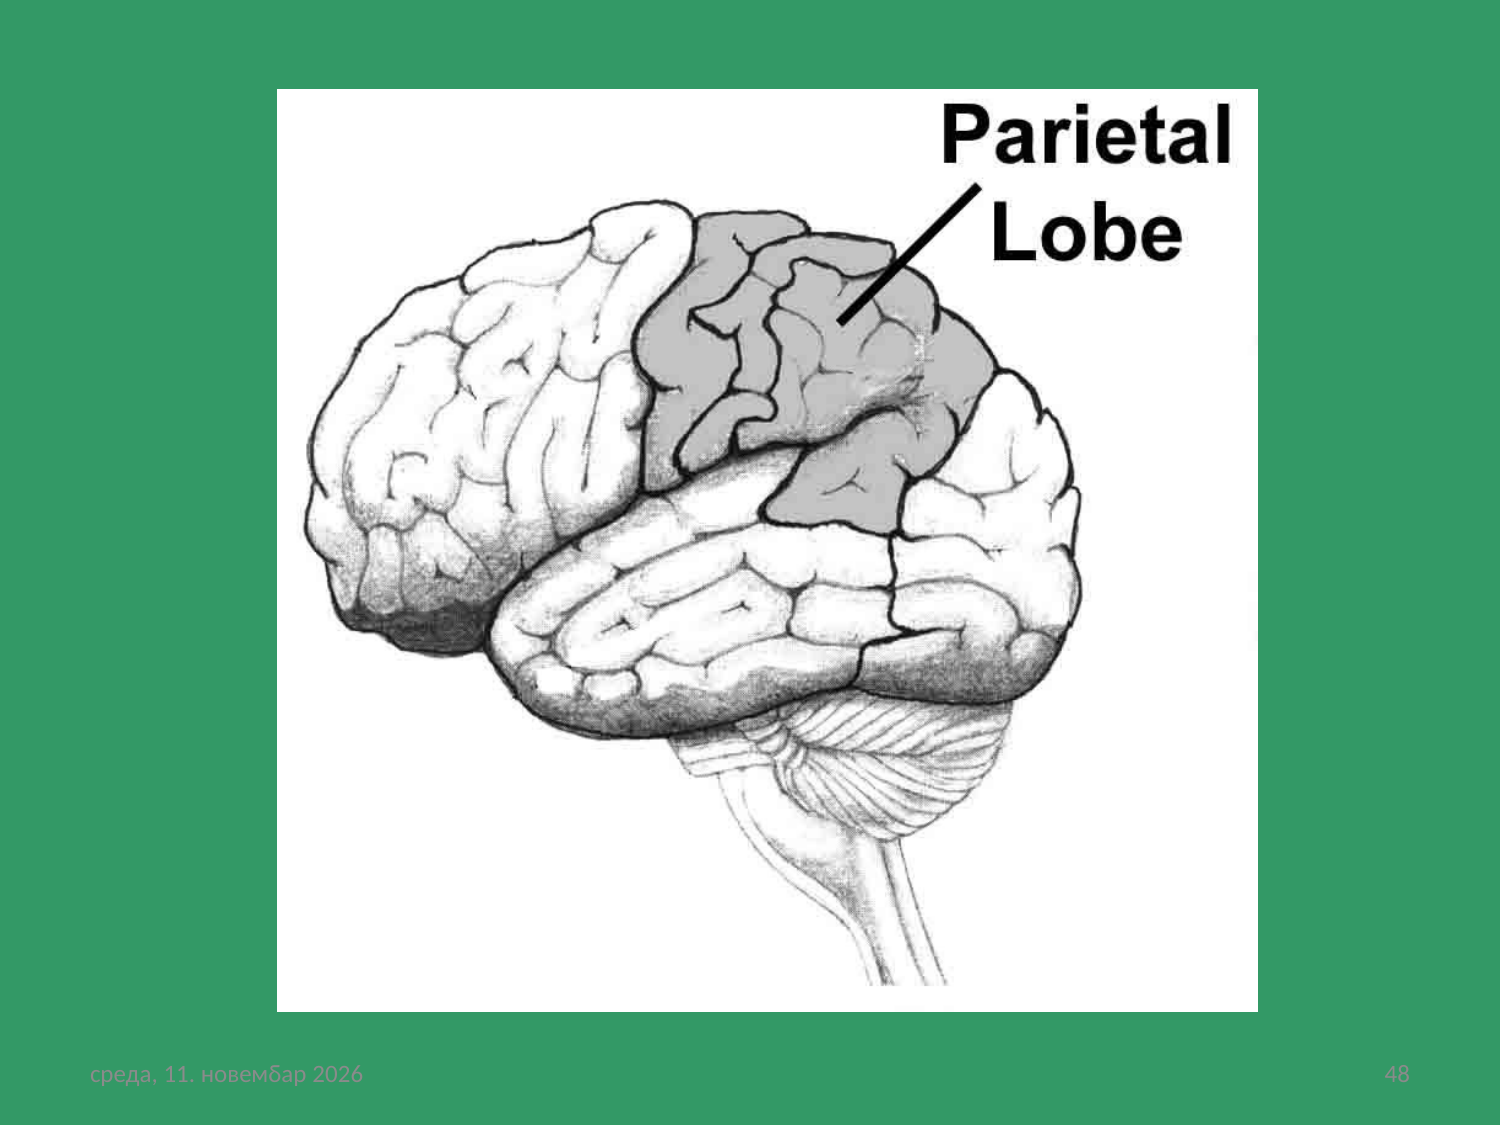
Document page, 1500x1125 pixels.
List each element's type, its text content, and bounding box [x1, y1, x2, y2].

picture [277, 89, 1259, 1012]
slide_number субота, 30. јануар 2021 [75, 1042, 425, 1103]
slide_number 48 [1074, 1042, 1425, 1103]
